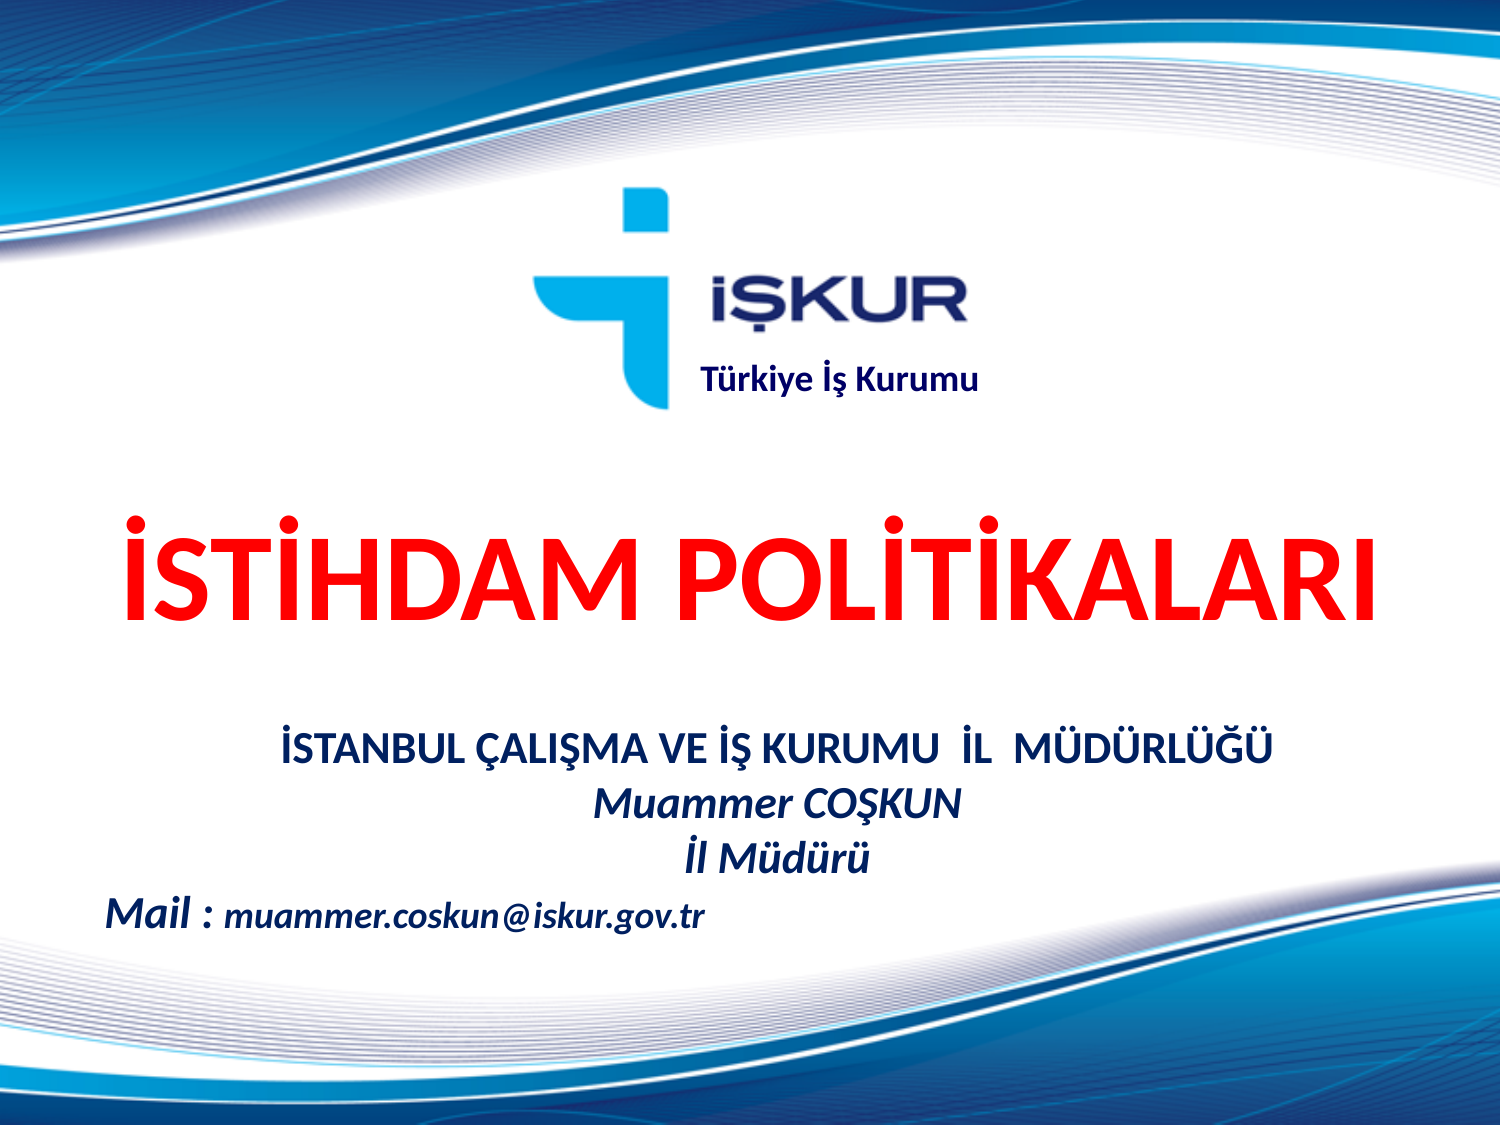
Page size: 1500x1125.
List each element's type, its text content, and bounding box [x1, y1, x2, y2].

text_box Türkiye İş Kurumu [685, 346, 1206, 407]
text_box İSTANBUL ÇALIŞMA VE İŞ KURUMU İL MÜDÜRLÜĞÜ Muammer COŞKUN İl Müdürü Mail : muammer.coskun@iskur.gov.tr [89, 710, 1466, 945]
picture [0, 0, 1500, 1125]
text_box İSTİHDAM POLİTİKALARI [36, 487, 1466, 653]
